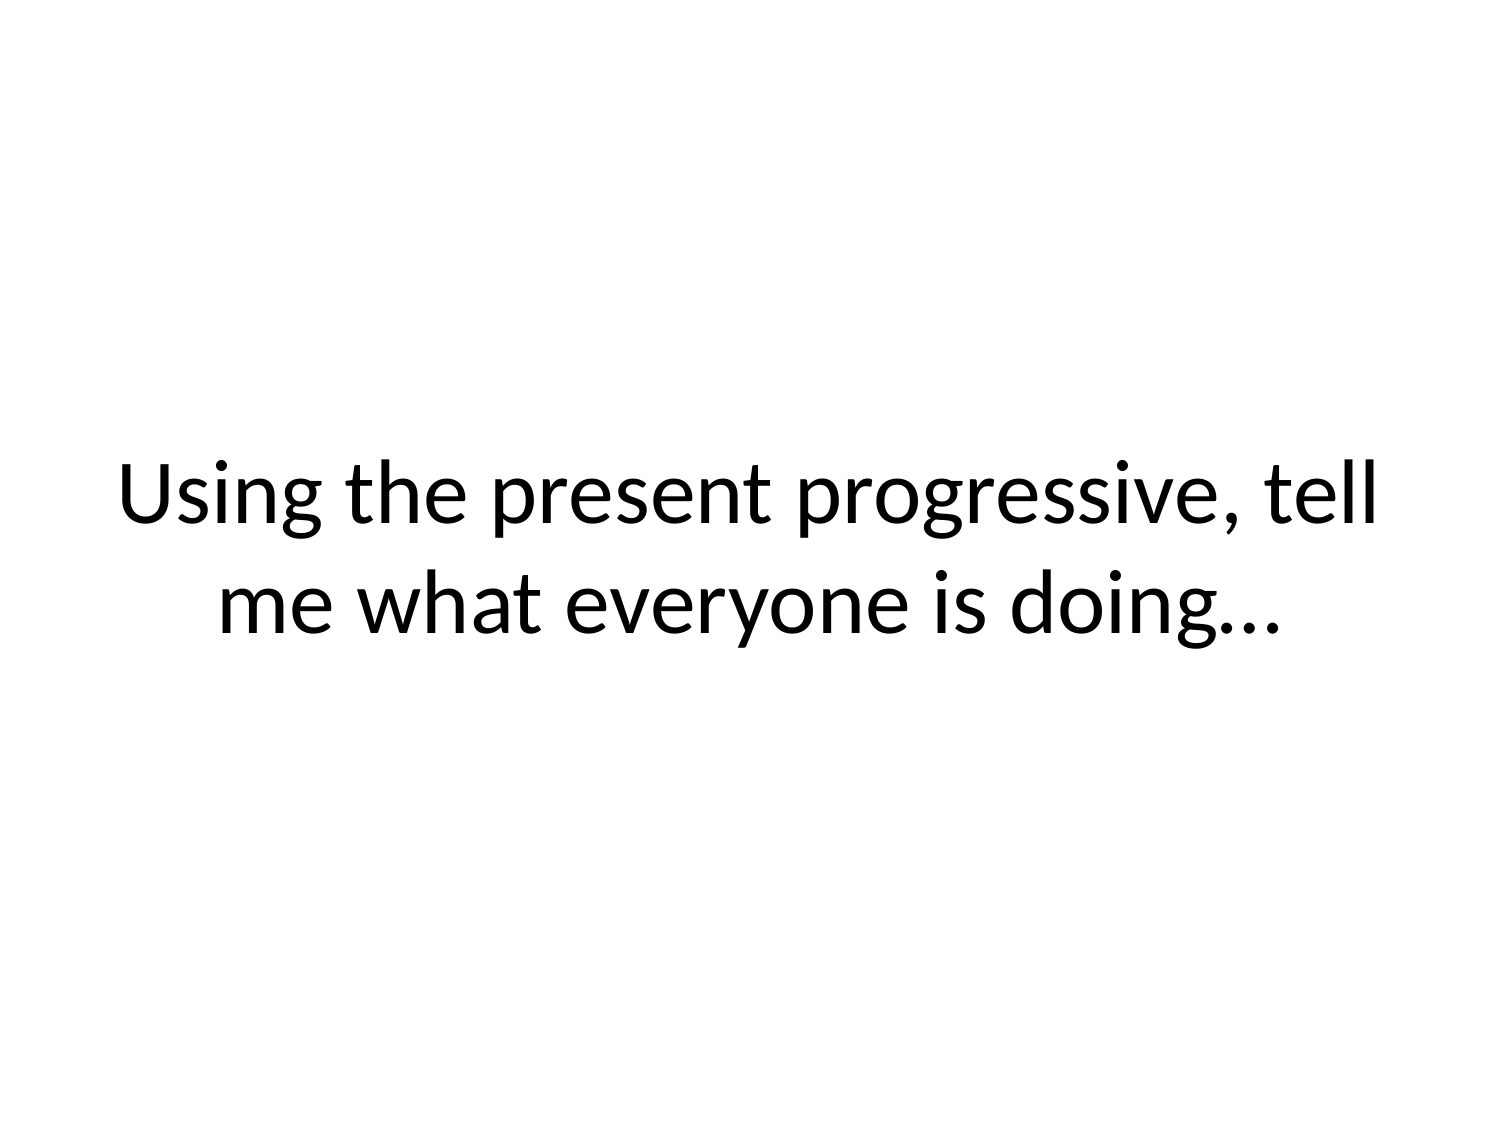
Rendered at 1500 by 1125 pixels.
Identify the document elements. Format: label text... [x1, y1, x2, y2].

title Using the present progressive, tell me what everyone is doing… [75, 45, 1425, 1040]
